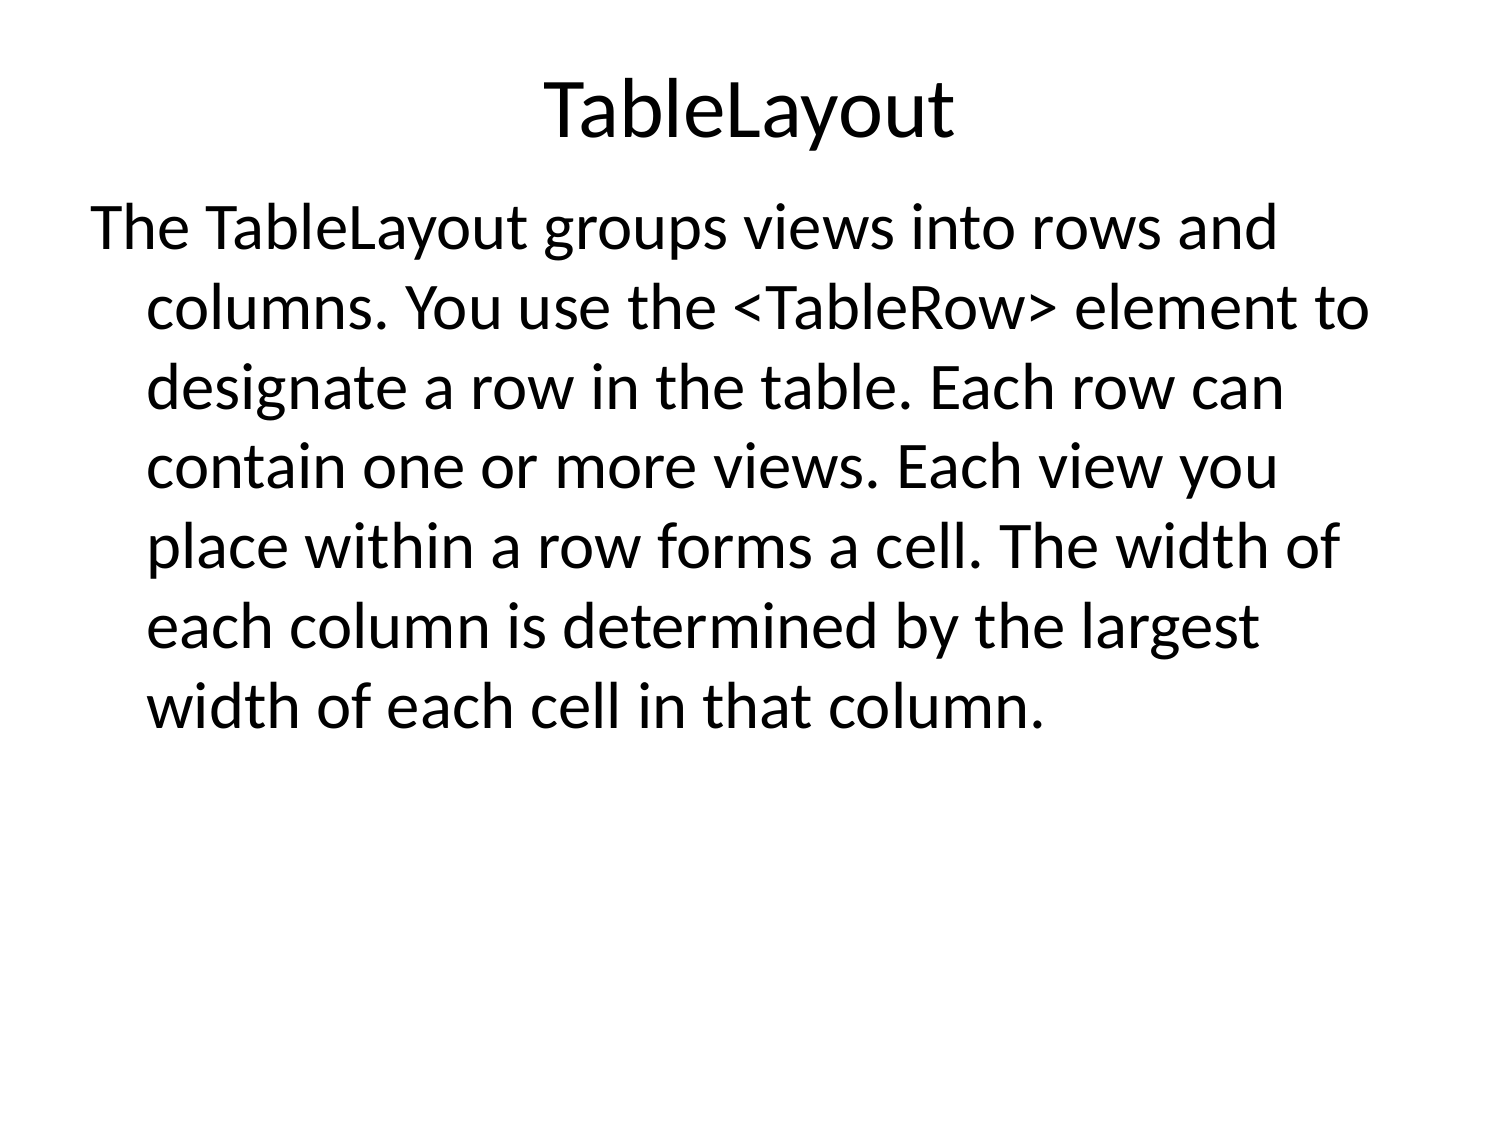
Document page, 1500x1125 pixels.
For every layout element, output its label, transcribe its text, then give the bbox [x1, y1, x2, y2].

list The TableLayout groups views into rows and columns. You use the <TableRow> element to designate a row in the table. Each row can contain one or more views. Each view you place within a row forms a cell. The width of each column is determined by the largest width of each cell in that column. [75, 174, 1425, 1005]
title TableLayout [75, 45, 1425, 163]
